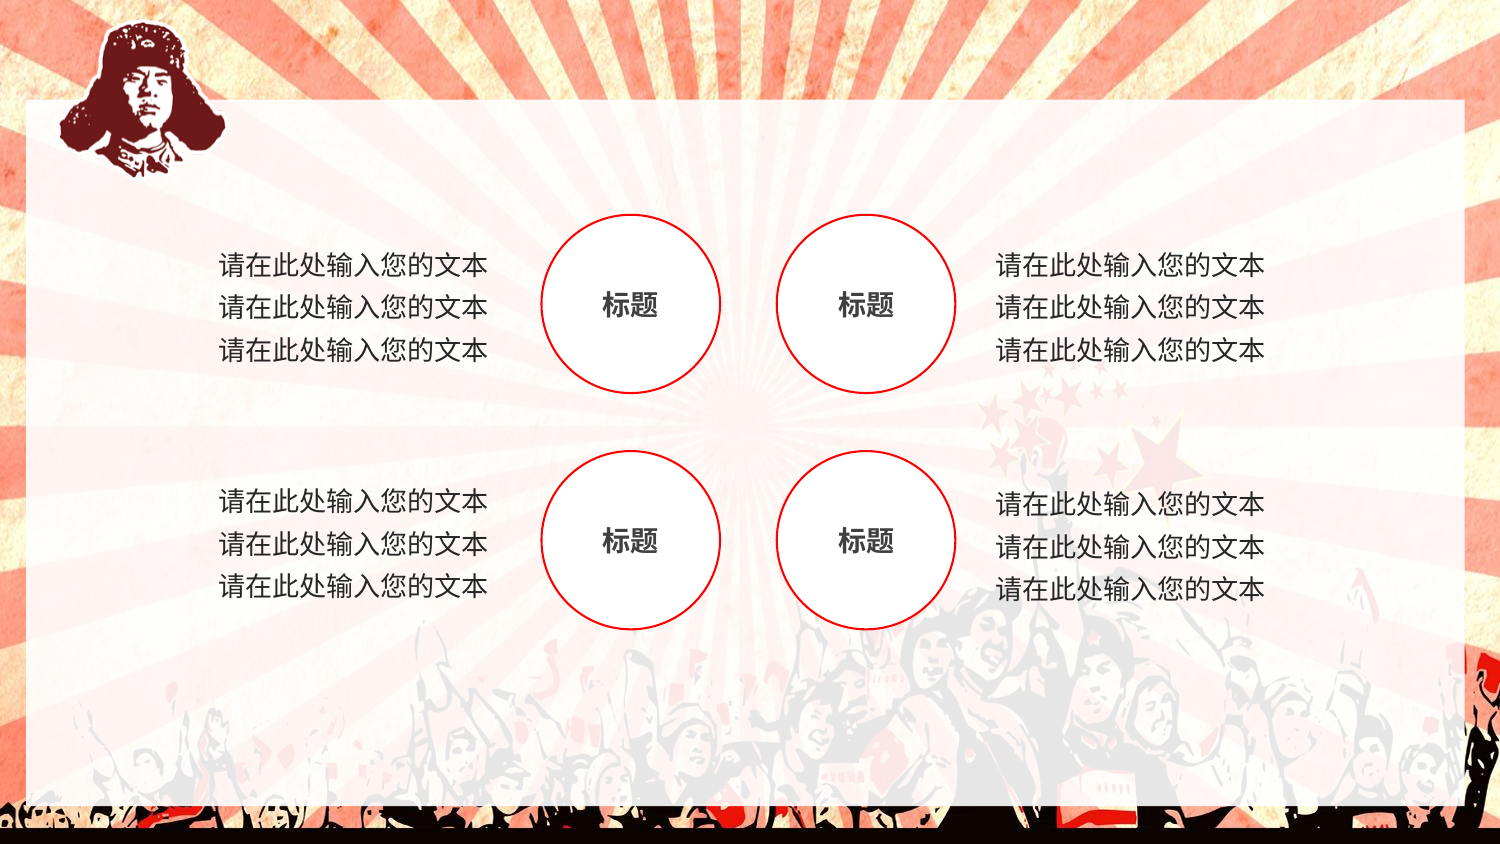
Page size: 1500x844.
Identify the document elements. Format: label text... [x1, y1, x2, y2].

text_box 标题 [775, 213, 957, 395]
text_box 标题 [540, 450, 722, 631]
text_box 标题 [775, 450, 957, 631]
text_box 请在此处输入您的文本 请在此处输入您的文本 请在此处输入您的文本 [202, 466, 532, 610]
picture [0, 0, 1500, 844]
text_box 请在此处输入您的文本 请在此处输入您的文本 请在此处输入您的文本 [979, 230, 1309, 374]
text_box 标题 [540, 213, 722, 395]
text_box 请在此处输入您的文本 请在此处输入您的文本 请在此处输入您的文本 [979, 469, 1309, 613]
text_box 请在此处输入您的文本 请在此处输入您的文本 请在此处输入您的文本 [202, 230, 532, 374]
